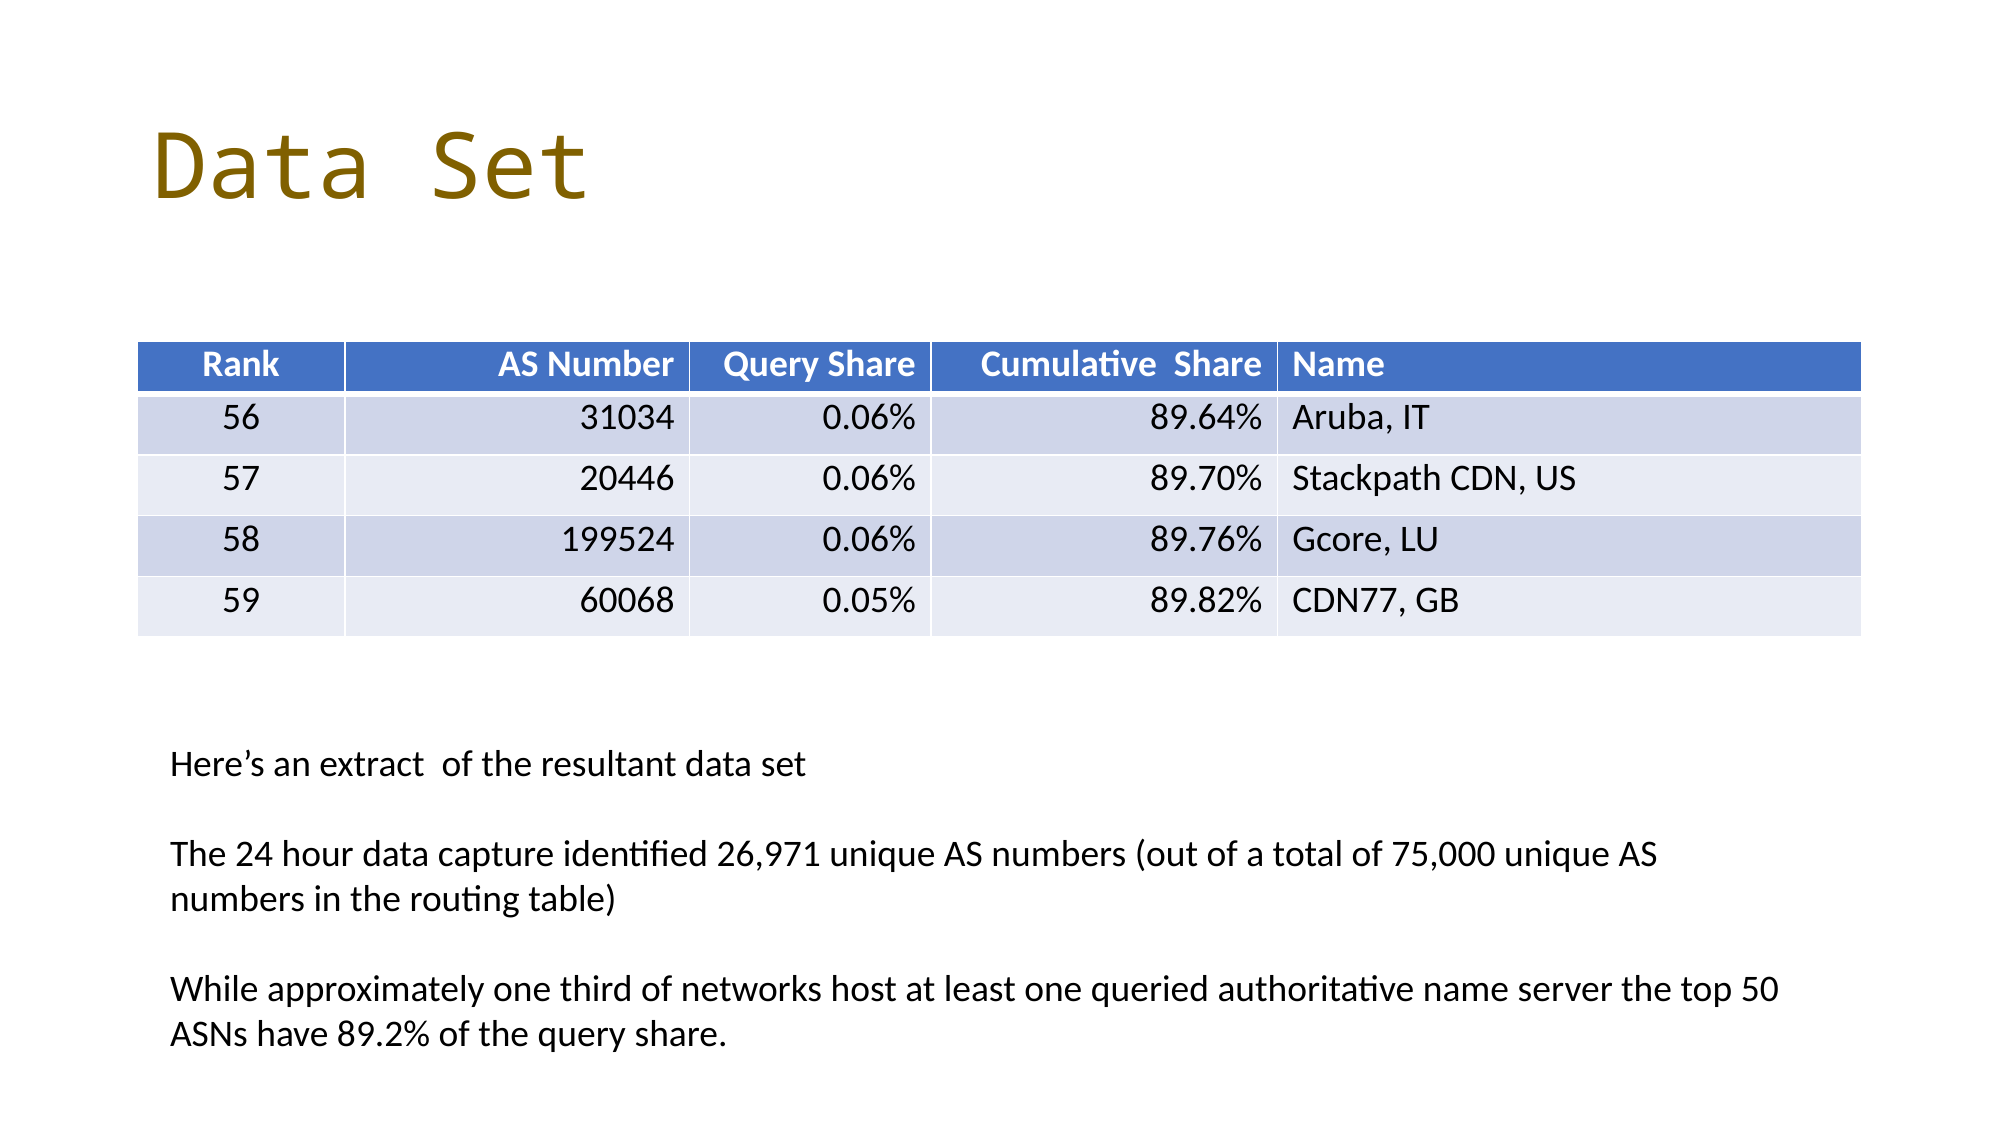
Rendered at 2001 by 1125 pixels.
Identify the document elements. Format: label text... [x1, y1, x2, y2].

table_cell Stackpath CDN, US [1278, 456, 1861, 515]
table_cell 0.06% [690, 516, 930, 576]
table_cell 56 [138, 397, 344, 454]
table_cell 31034 [346, 397, 689, 454]
table_header Query Share [690, 342, 930, 391]
table_header AS Number [346, 342, 689, 391]
table_cell 57 [138, 456, 344, 515]
table_cell 89.70% [932, 456, 1277, 515]
table_cell Aruba, IT [1278, 397, 1861, 454]
table_cell 58 [138, 516, 344, 576]
table_cell 89.82% [932, 577, 1277, 636]
table_cell 89.64% [932, 397, 1277, 454]
table_cell 0.06% [690, 397, 930, 454]
table_cell 0.05% [690, 577, 930, 636]
table_header Rank [138, 342, 344, 391]
text_box Here’s an extract of the resultant data set The 24 hour data capture identified 26,971 unique AS numbers (out of a total of 75,000 unique AS numbers in the routing table) While approximately one third of networks host at least one queried authoritative name server the top 50 ASNs have 89.2% of the query share. [155, 731, 1816, 1062]
table_cell 199524 [346, 516, 689, 576]
table_cell CDN77, GB [1278, 577, 1861, 636]
table_cell 89.76% [932, 516, 1277, 576]
table_header Name [1278, 342, 1861, 391]
table_cell 60068 [346, 577, 689, 636]
table_cell Gcore, LU [1278, 516, 1861, 576]
table_cell 59 [138, 577, 344, 636]
title Data Set [137, 59, 1863, 278]
table_cell 0.06% [690, 456, 930, 515]
table_cell 20446 [346, 456, 689, 515]
table_header Cumulative Share [932, 342, 1277, 391]
